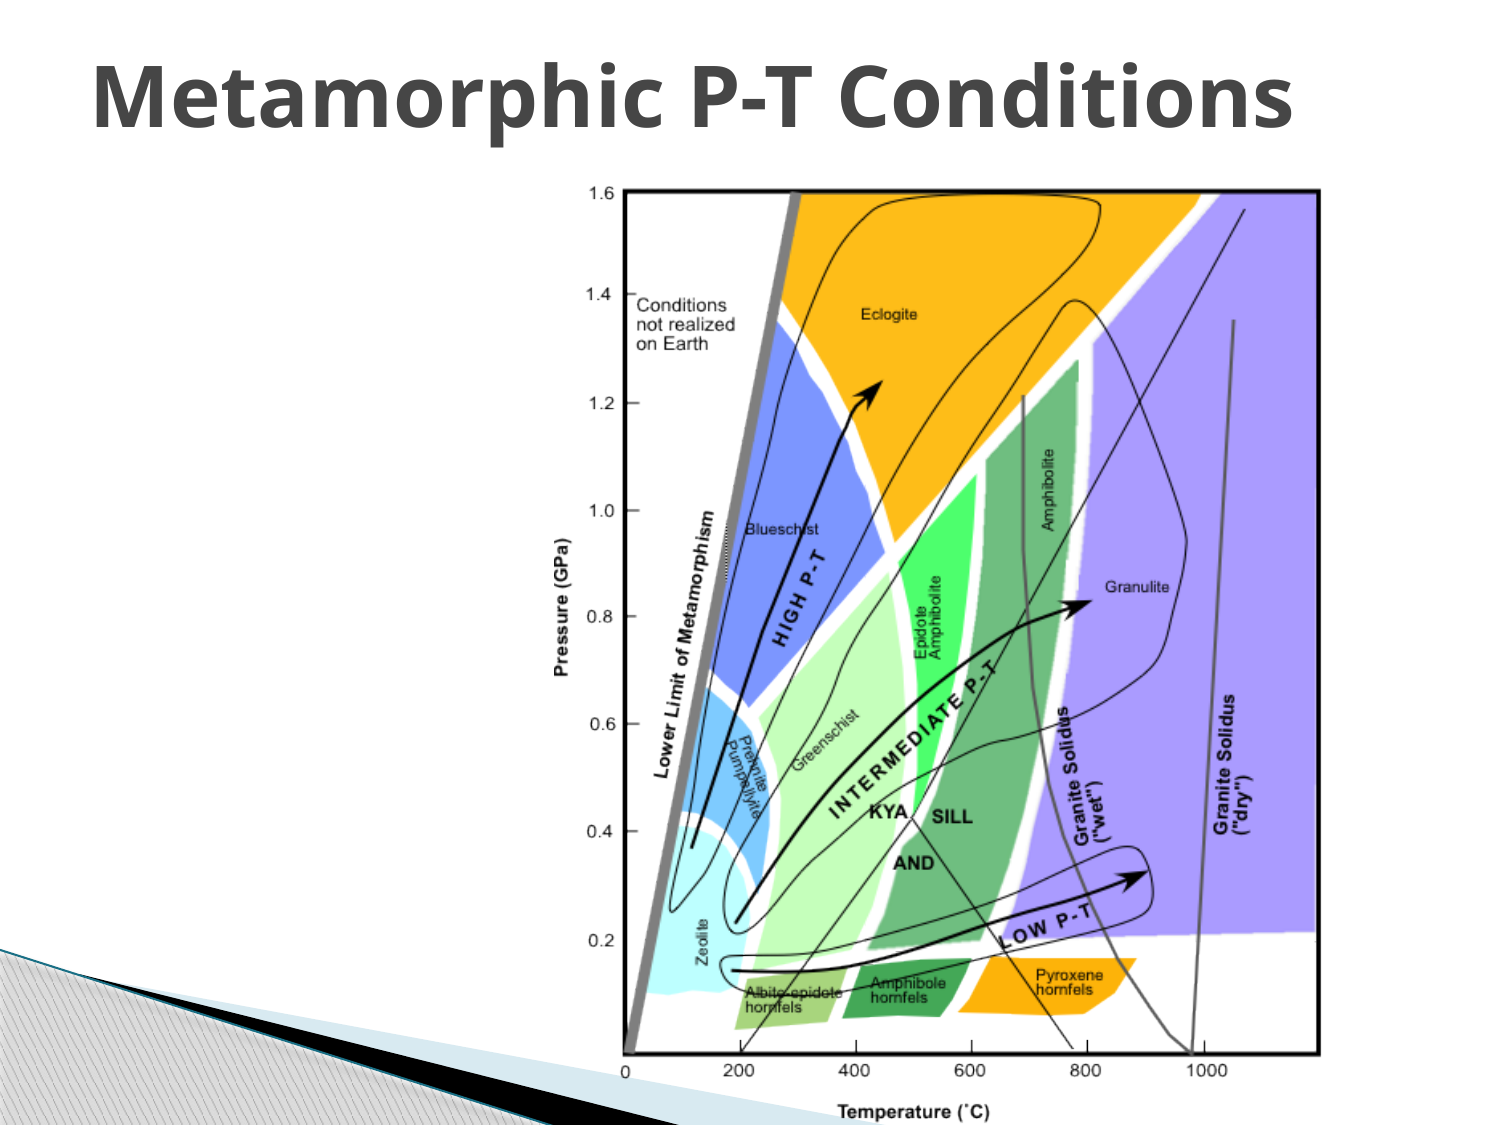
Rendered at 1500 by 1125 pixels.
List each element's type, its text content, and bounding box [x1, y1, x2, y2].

picture [554, 182, 1323, 1125]
title Metamorphic P-T Conditions [75, 0, 1425, 188]
